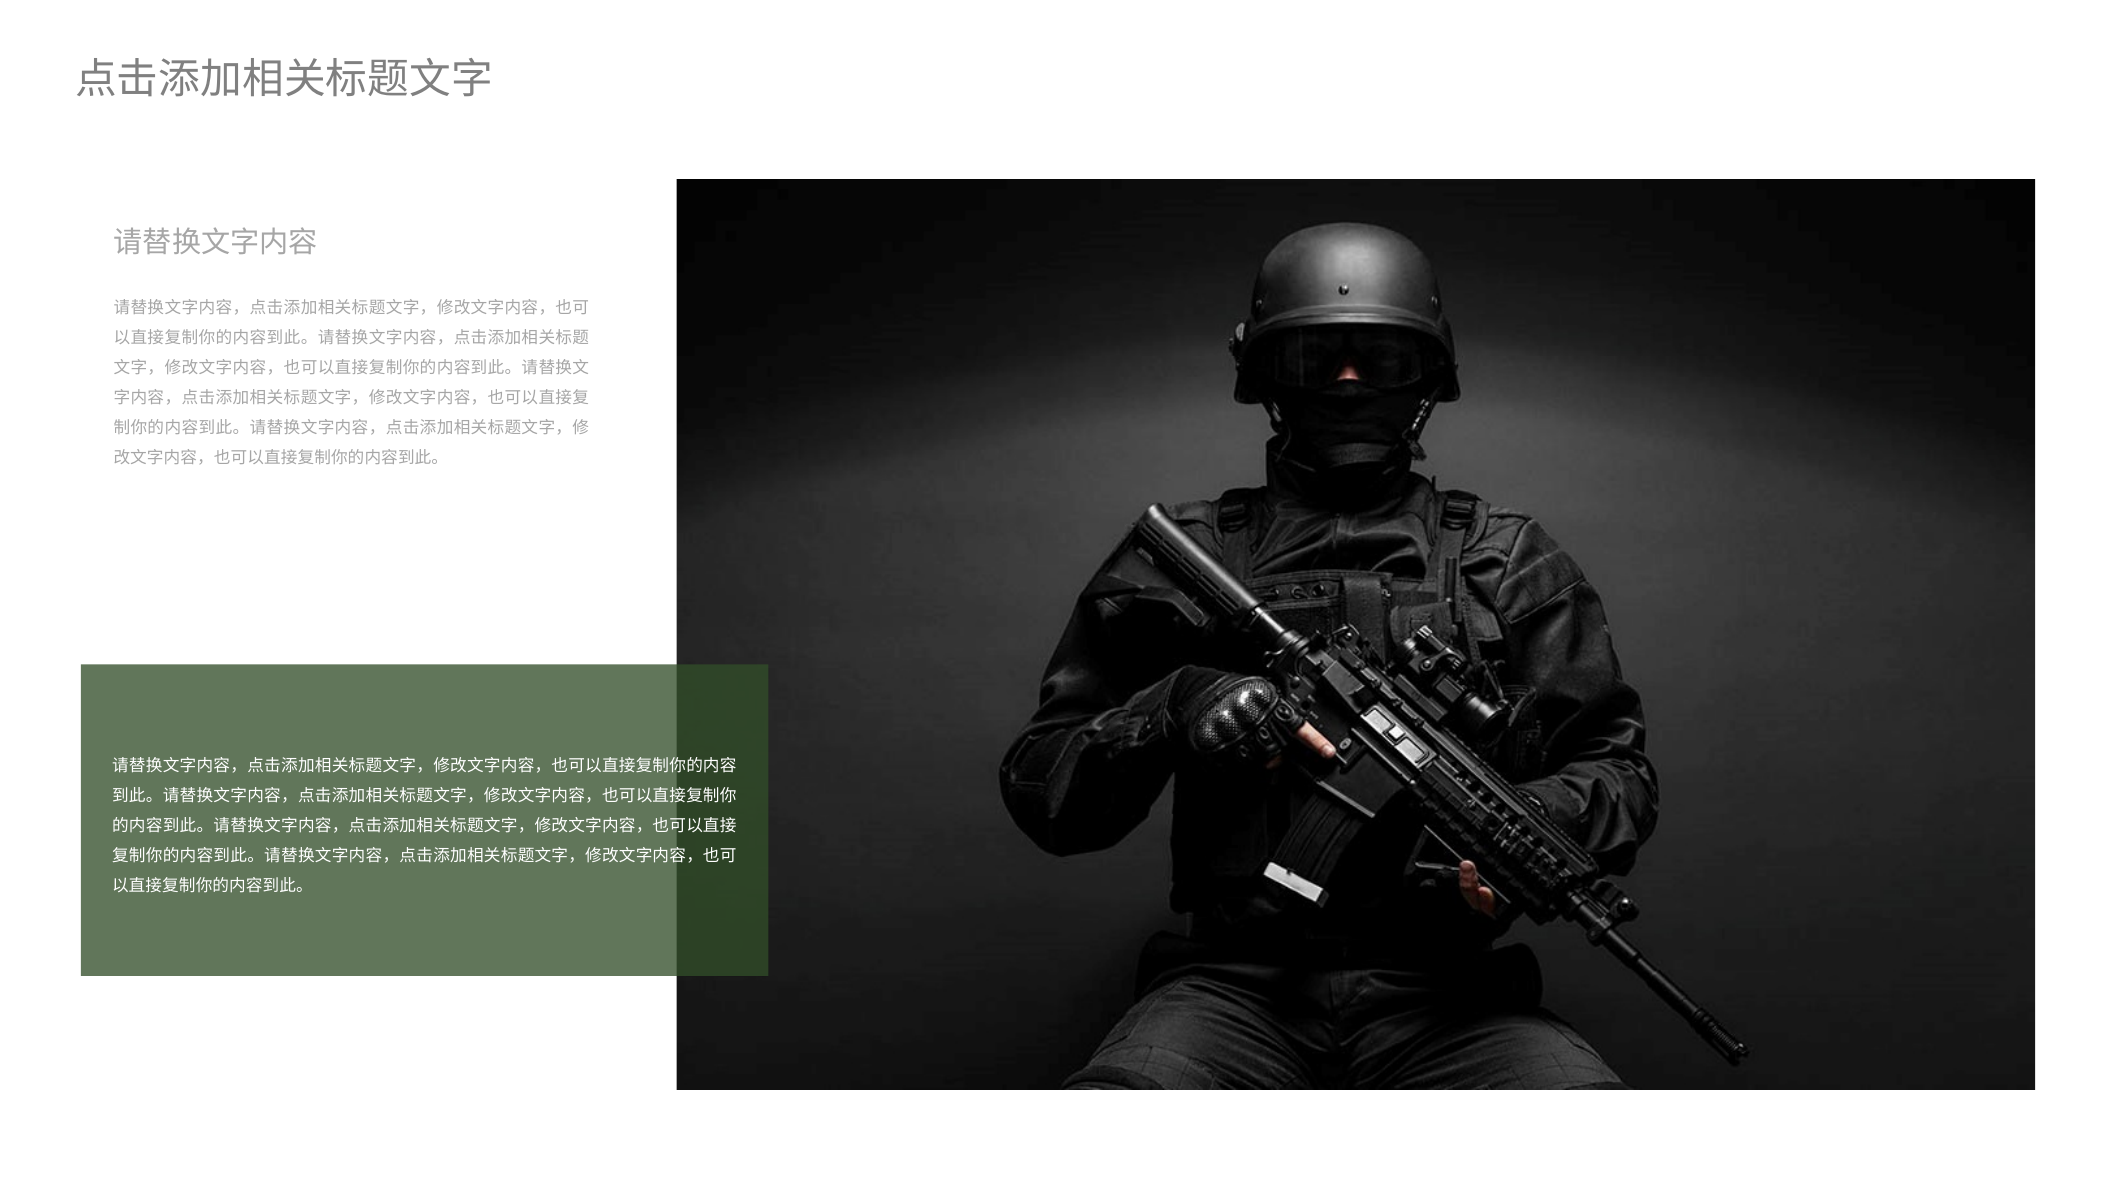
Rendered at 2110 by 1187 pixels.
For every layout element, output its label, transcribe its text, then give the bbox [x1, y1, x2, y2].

text_box [676, 179, 2036, 1090]
text_box 请替换文字内容，点击添加相关标题文字，修改文字内容，也可以直接复制你的内容到此。请替换文字内容，点击添加相关标题文字，修改文字内容，也可以直接复制你的内容到此。请替换文字内容，点击添加相关标题文字，修改文字内容，也可以直接复制你的内容到此。请替换文字内容，点击添加相关标题文字，修改文字内容，也可以直接复制你的内容到此。 [97, 279, 606, 523]
text_box 点击添加相关标题文字 [59, 44, 563, 107]
text_box 请替换文字内容，点击添加相关标题文字，修改文字内容，也可以直接复制你的内容到此。请替换文字内容，点击添加相关标题文字，修改文字内容，也可以直接复制你的内容到此。请替换文字内容，点击添加相关标题文字，修改文字内容，也可以直接复制你的内容到此。请替换文字内容，点击添加相关标题文字，修改文字内容，也可以直接复制你的内容到此。 [80, 664, 769, 976]
text_box 请替换文字内容 [97, 215, 403, 274]
